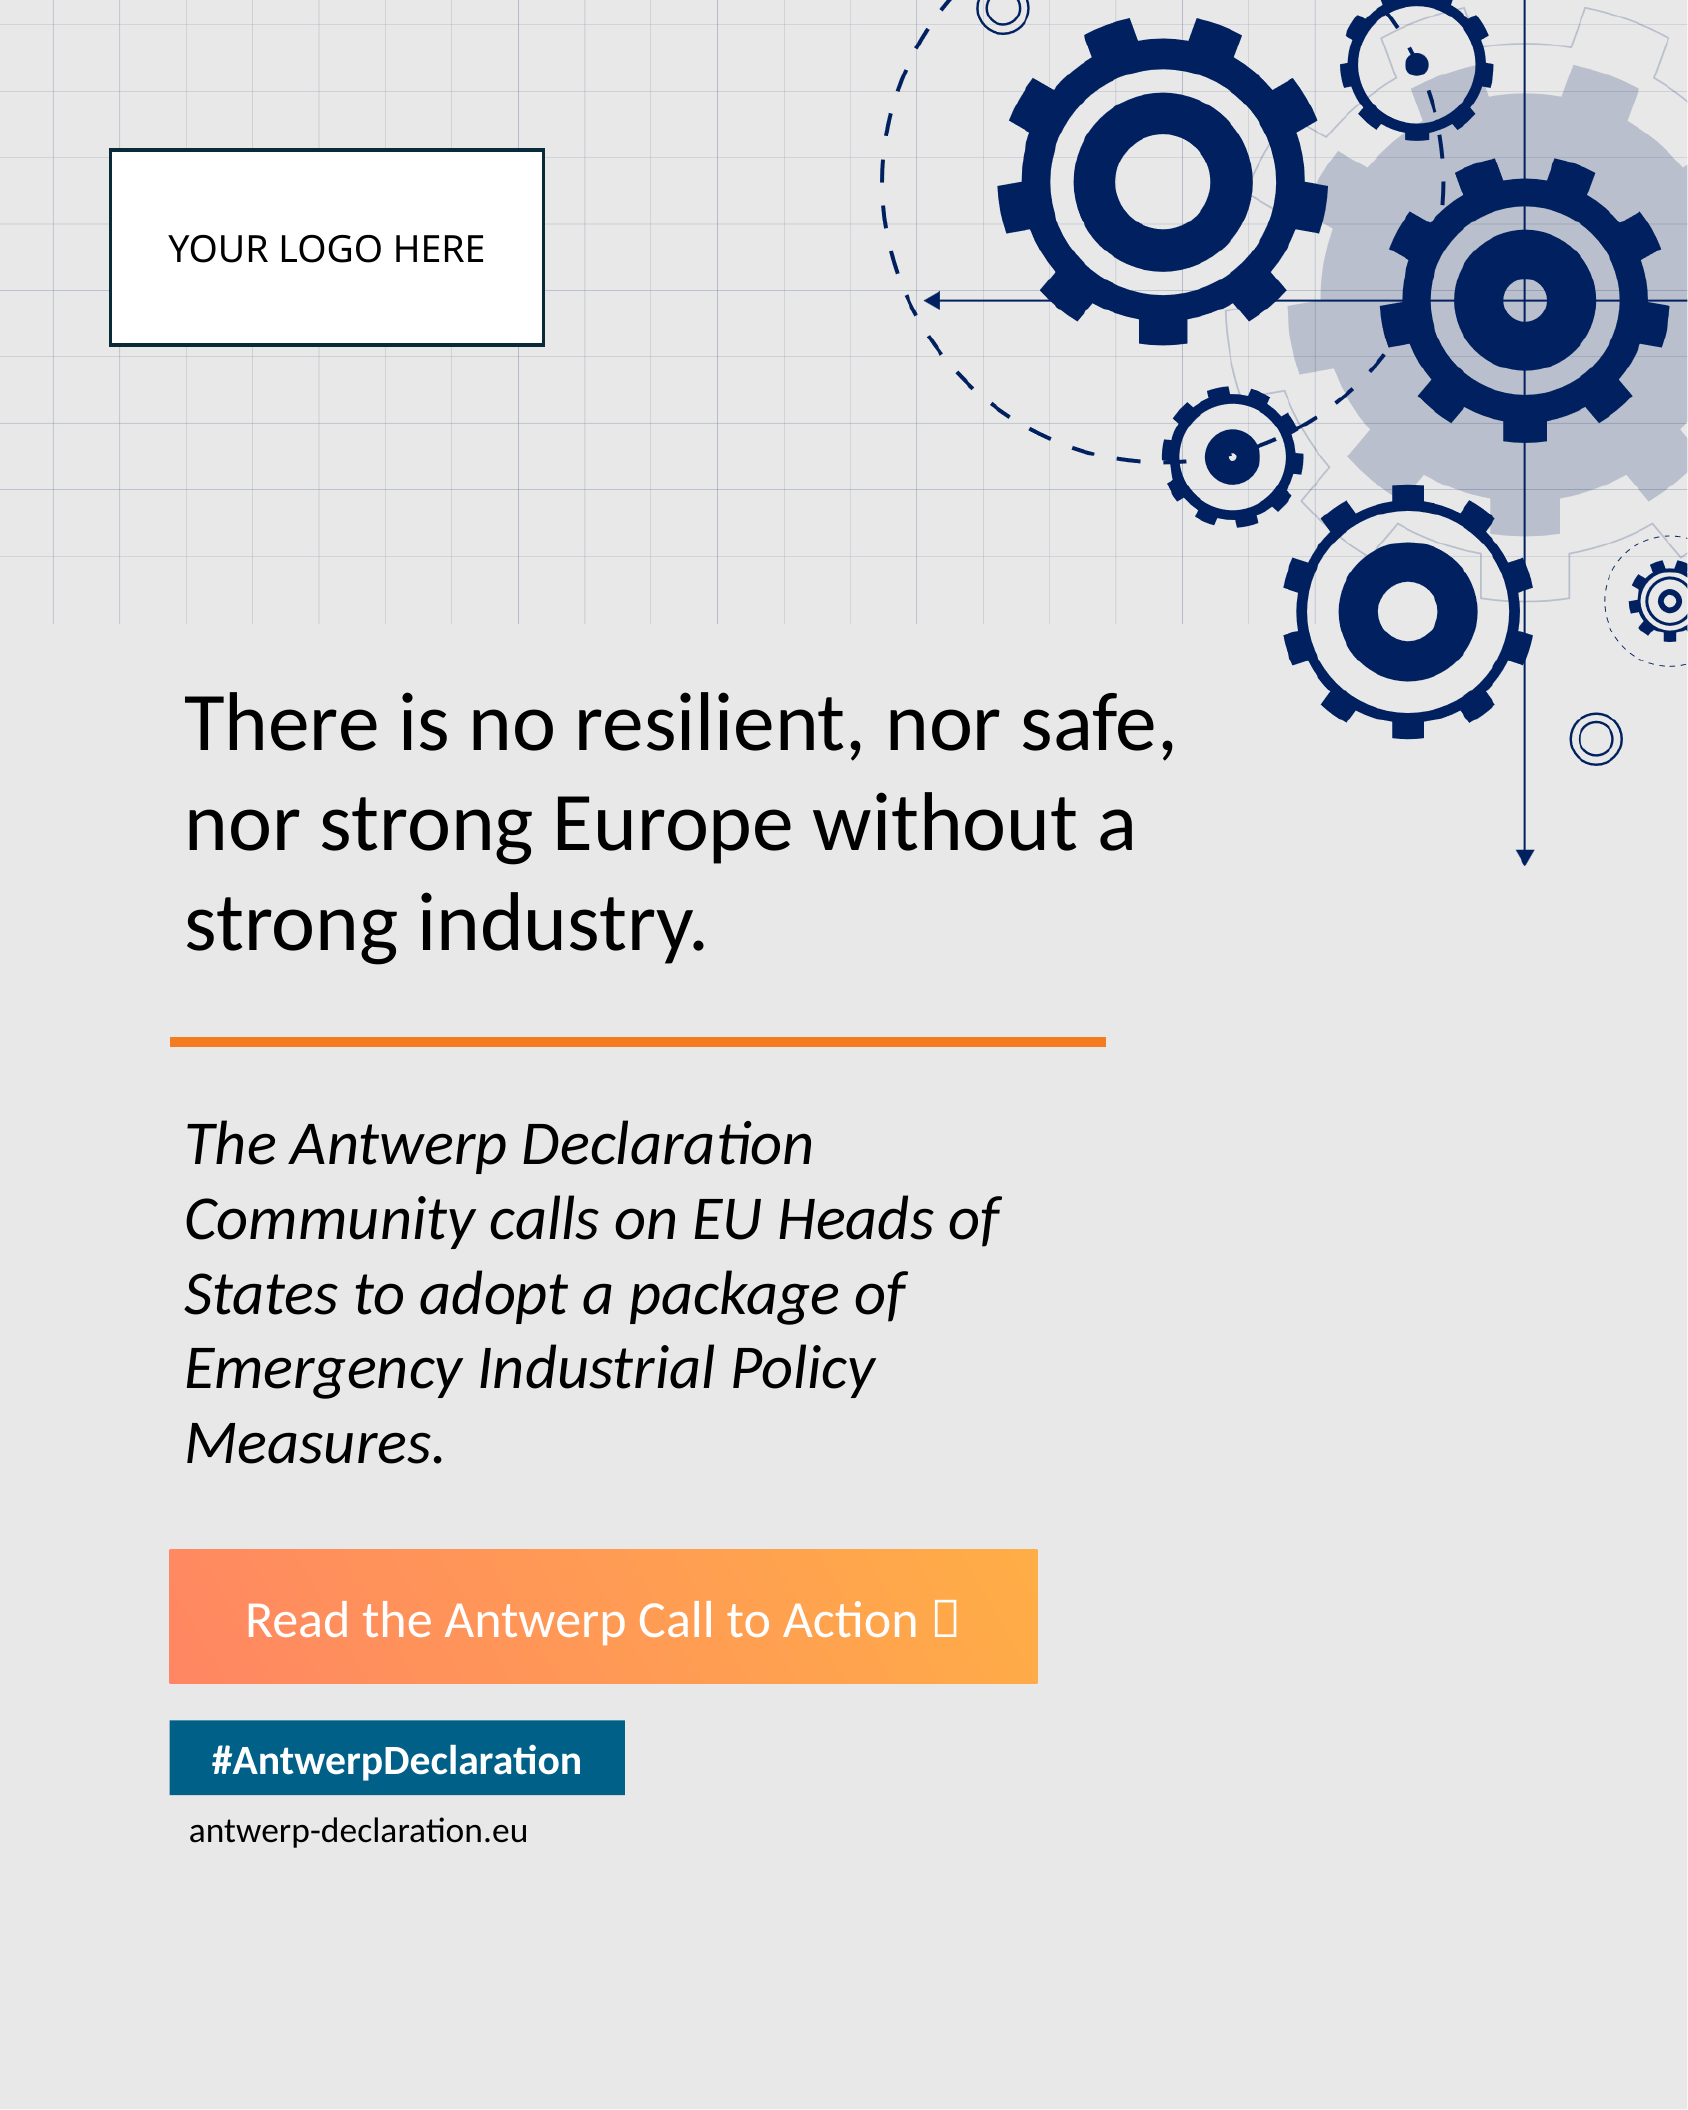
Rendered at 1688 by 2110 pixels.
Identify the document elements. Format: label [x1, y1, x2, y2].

text_box [880, 0, 1688, 967]
picture [0, 0, 880, 625]
text_box [0, 625, 1688, 2110]
